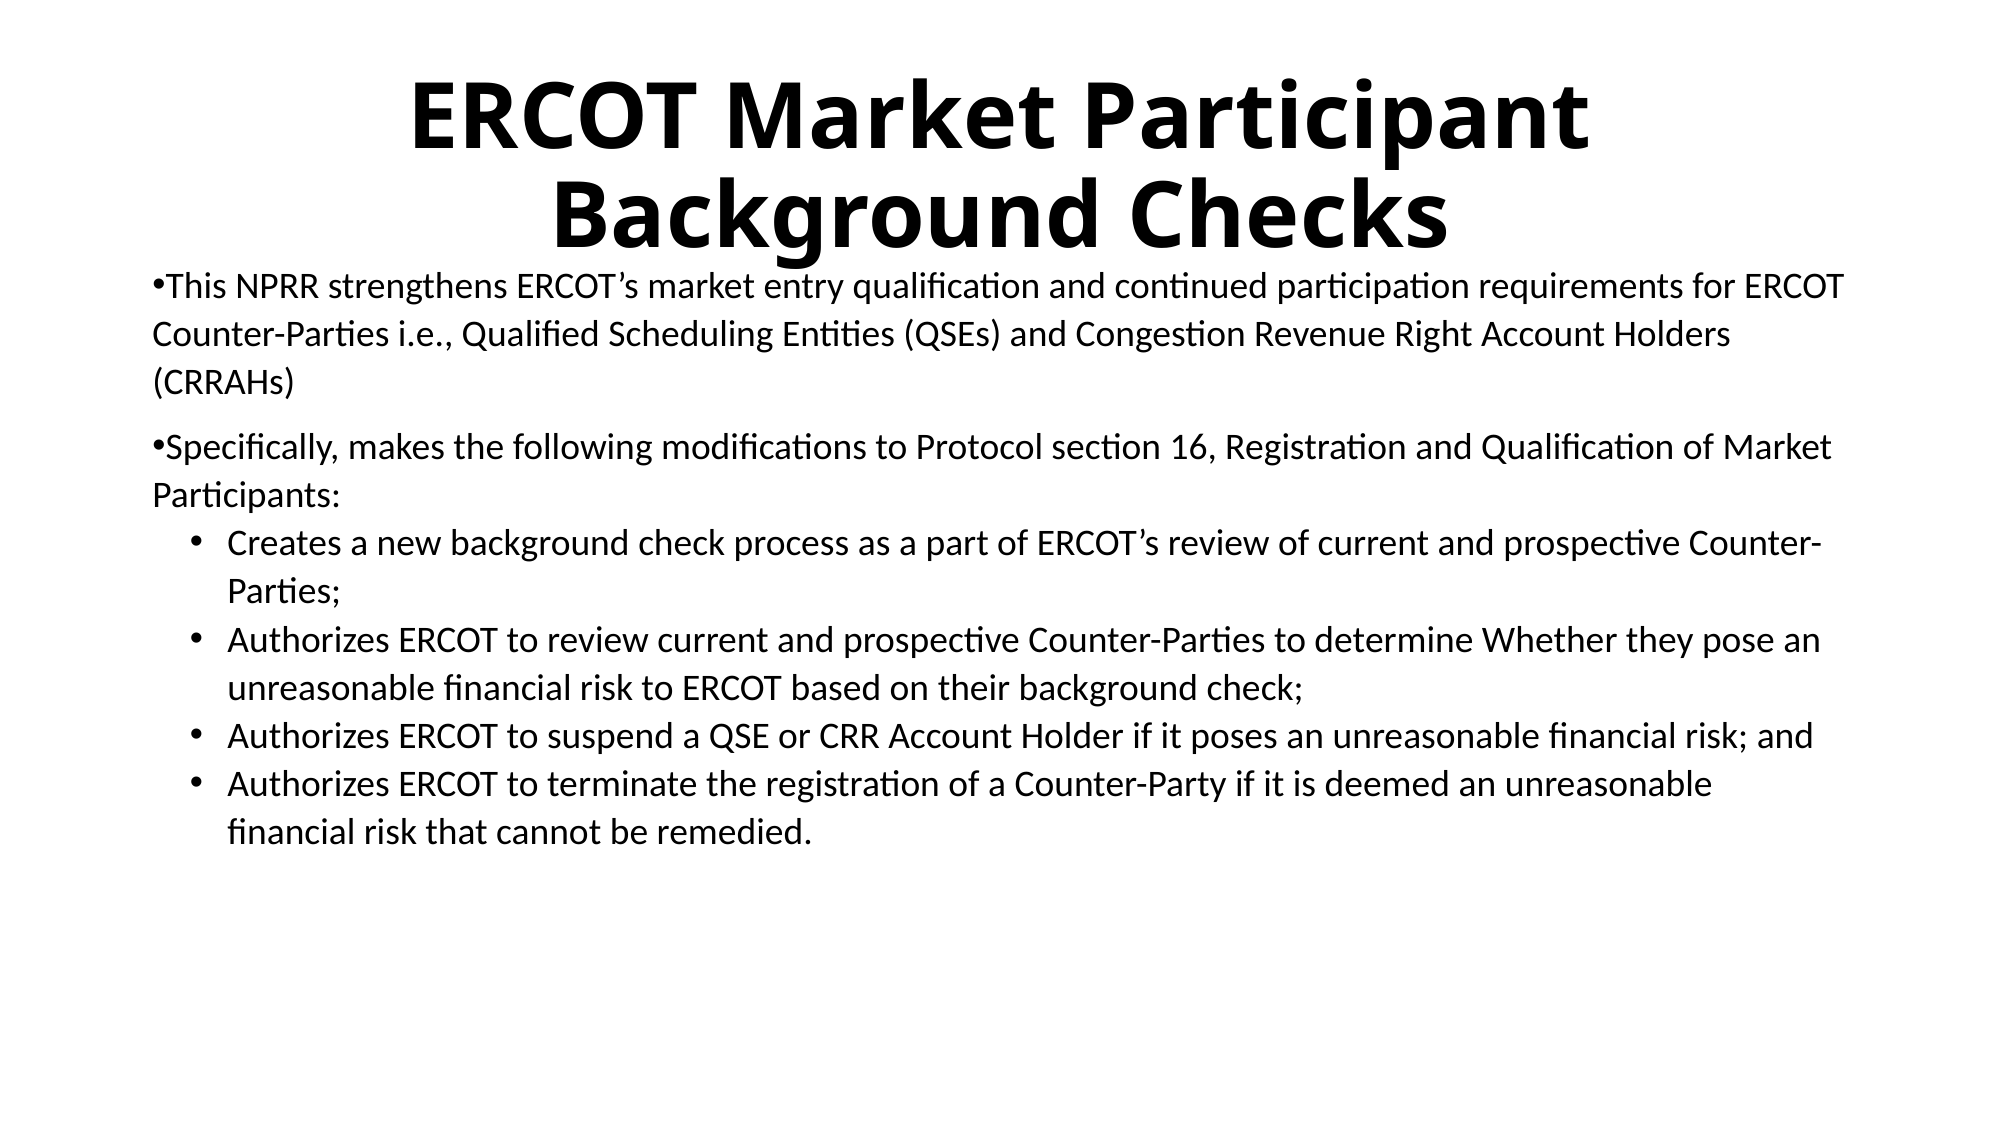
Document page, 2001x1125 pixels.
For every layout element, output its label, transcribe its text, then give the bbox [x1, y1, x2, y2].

title ERCOT Market Participant Background Checks [137, 59, 1863, 250]
list This NPRR strengthens ERCOT’s market entry qualification and continued participation requirements for ERCOT Counter-Parties i.e., Qualified Scheduling Entities (QSEs) and Congestion Revenue Right Account Holders (CRRAHs) Specifically, makes the following modifications to Protocol section 16, Registration and Qualification of Market Participants: Creates a new background check process as a part of ERCOT’s review of current and prospective Counter-Parties; Authorizes ERCOT to review current and prospective Counter-Parties to determine Whether they pose an unreasonable financial risk to ERCOT based on their background check; Authorizes ERCOT to suspend a QSE or CRR Account Holder if it poses an unreasonable financial risk; and Authorizes ERCOT to terminate the registration of a Counter-Party if it is deemed an unreasonable financial risk that cannot be remedied. [137, 250, 1863, 1048]
